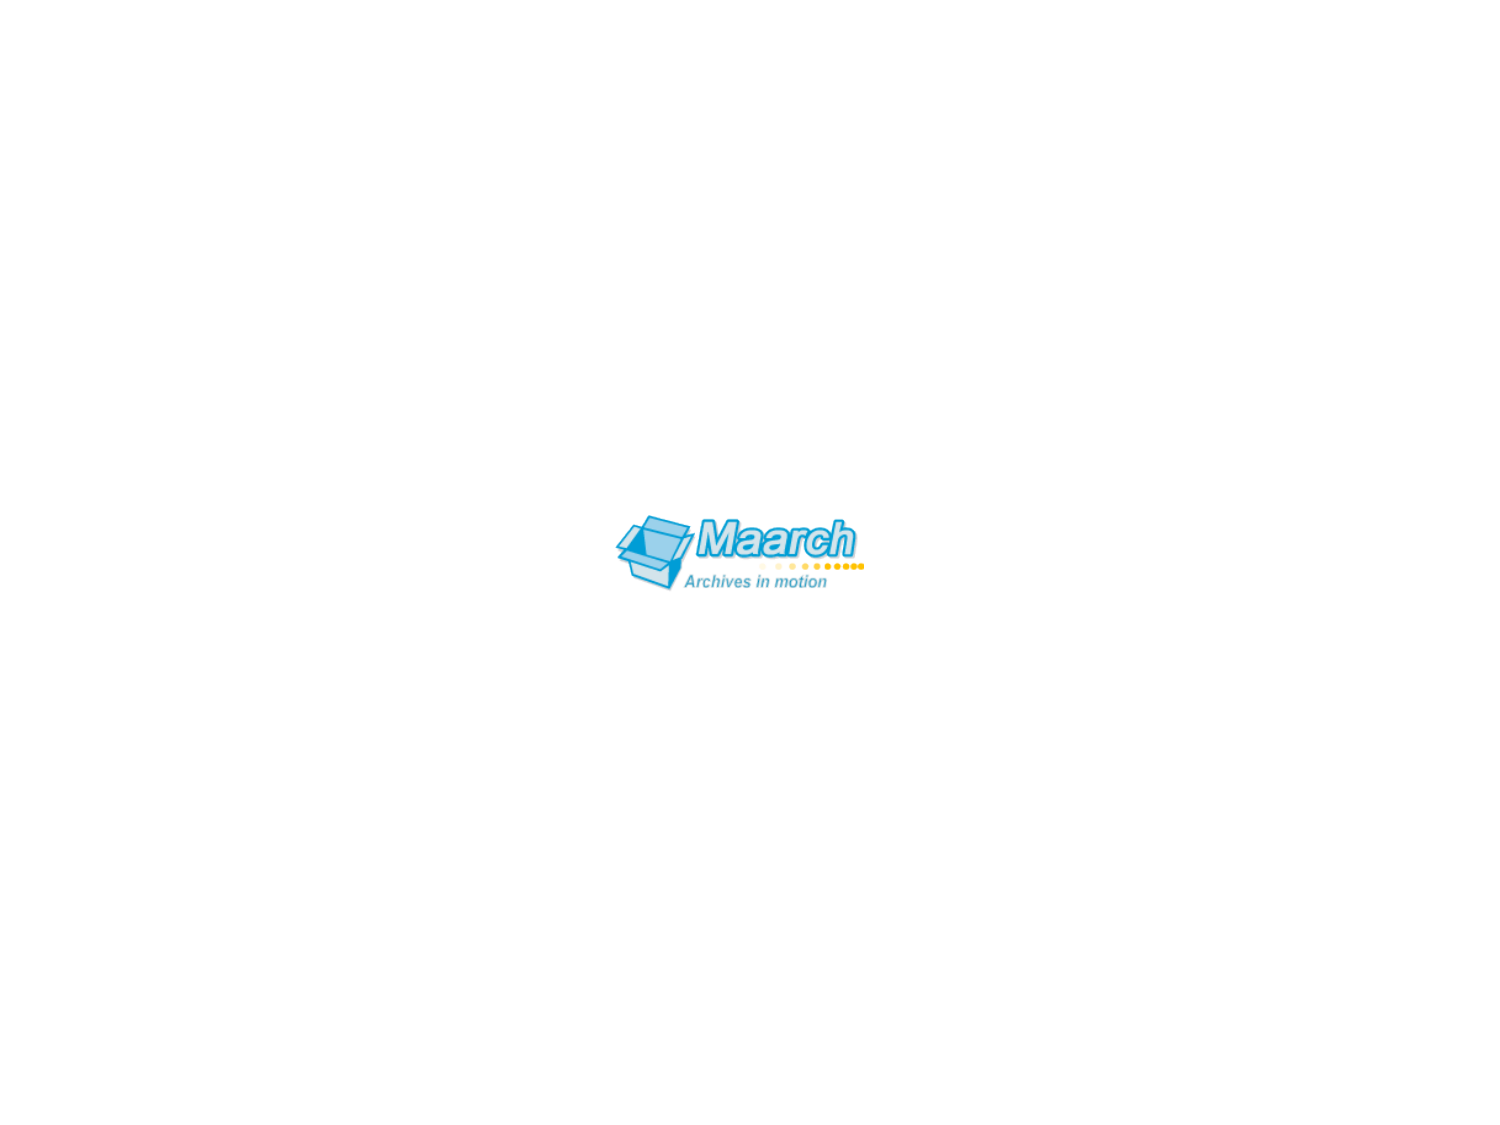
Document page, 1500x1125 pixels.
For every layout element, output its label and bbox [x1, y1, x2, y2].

picture [614, 514, 869, 595]
